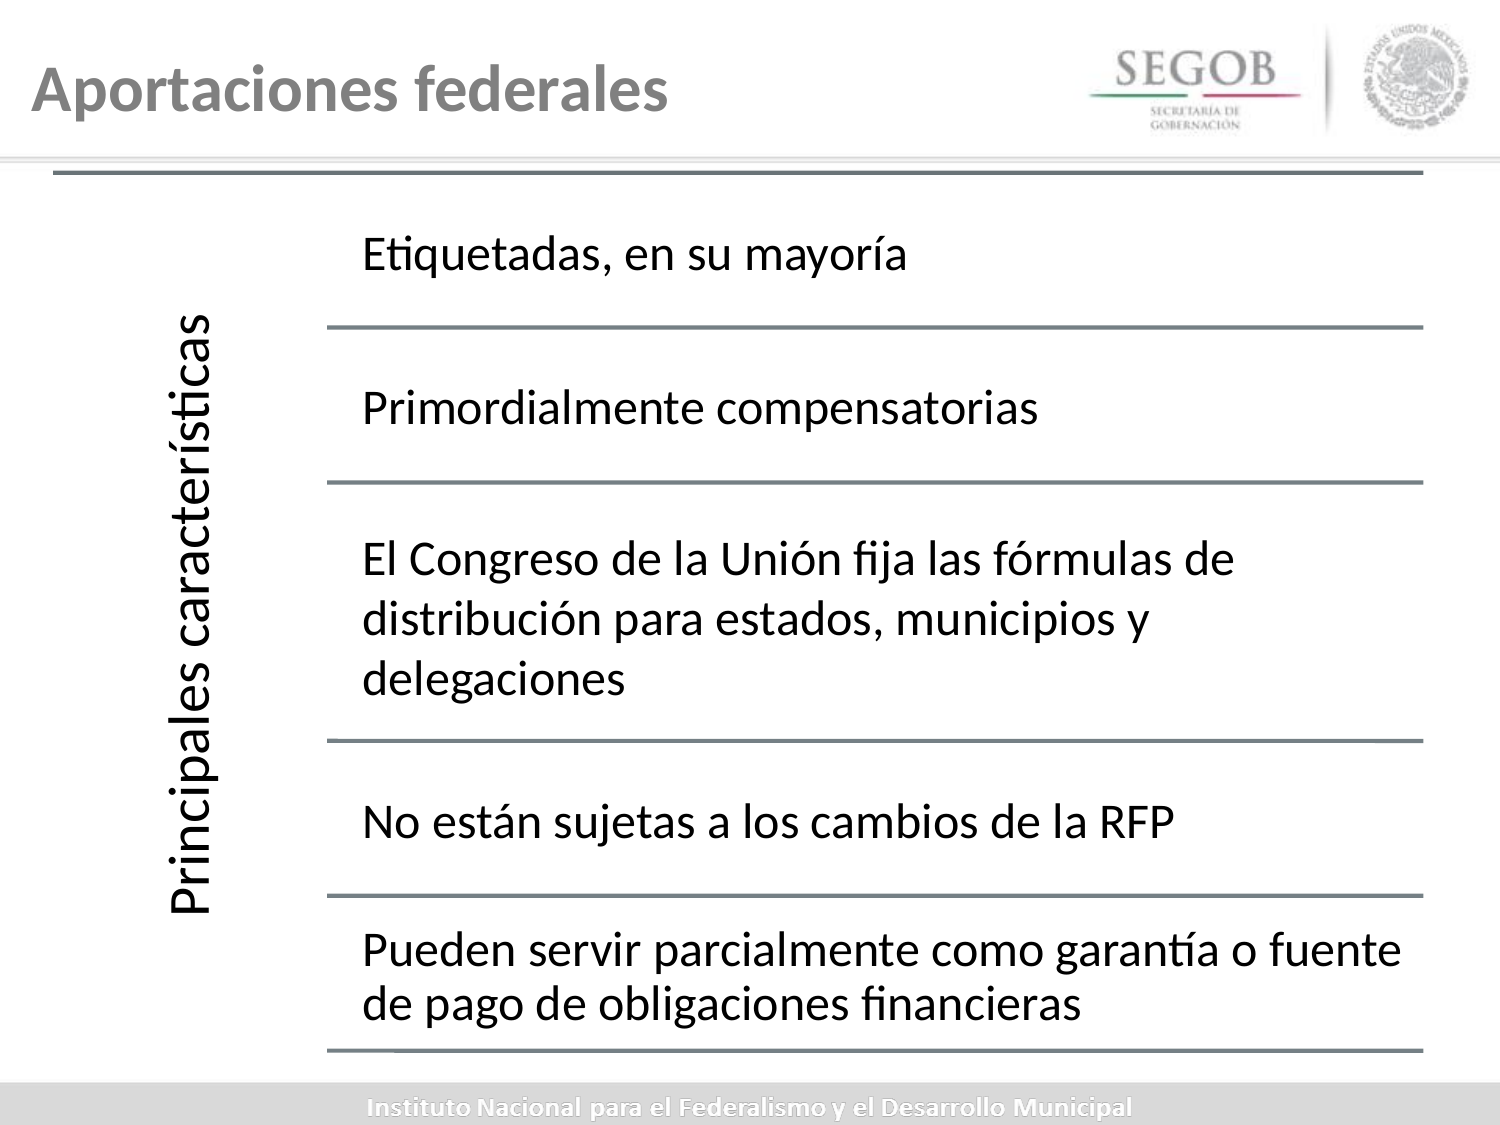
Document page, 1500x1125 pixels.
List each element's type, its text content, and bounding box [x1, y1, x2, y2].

picture [0, 0, 1500, 1125]
text_box Aportaciones federales [16, 52, 1069, 132]
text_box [52, 172, 1424, 1059]
